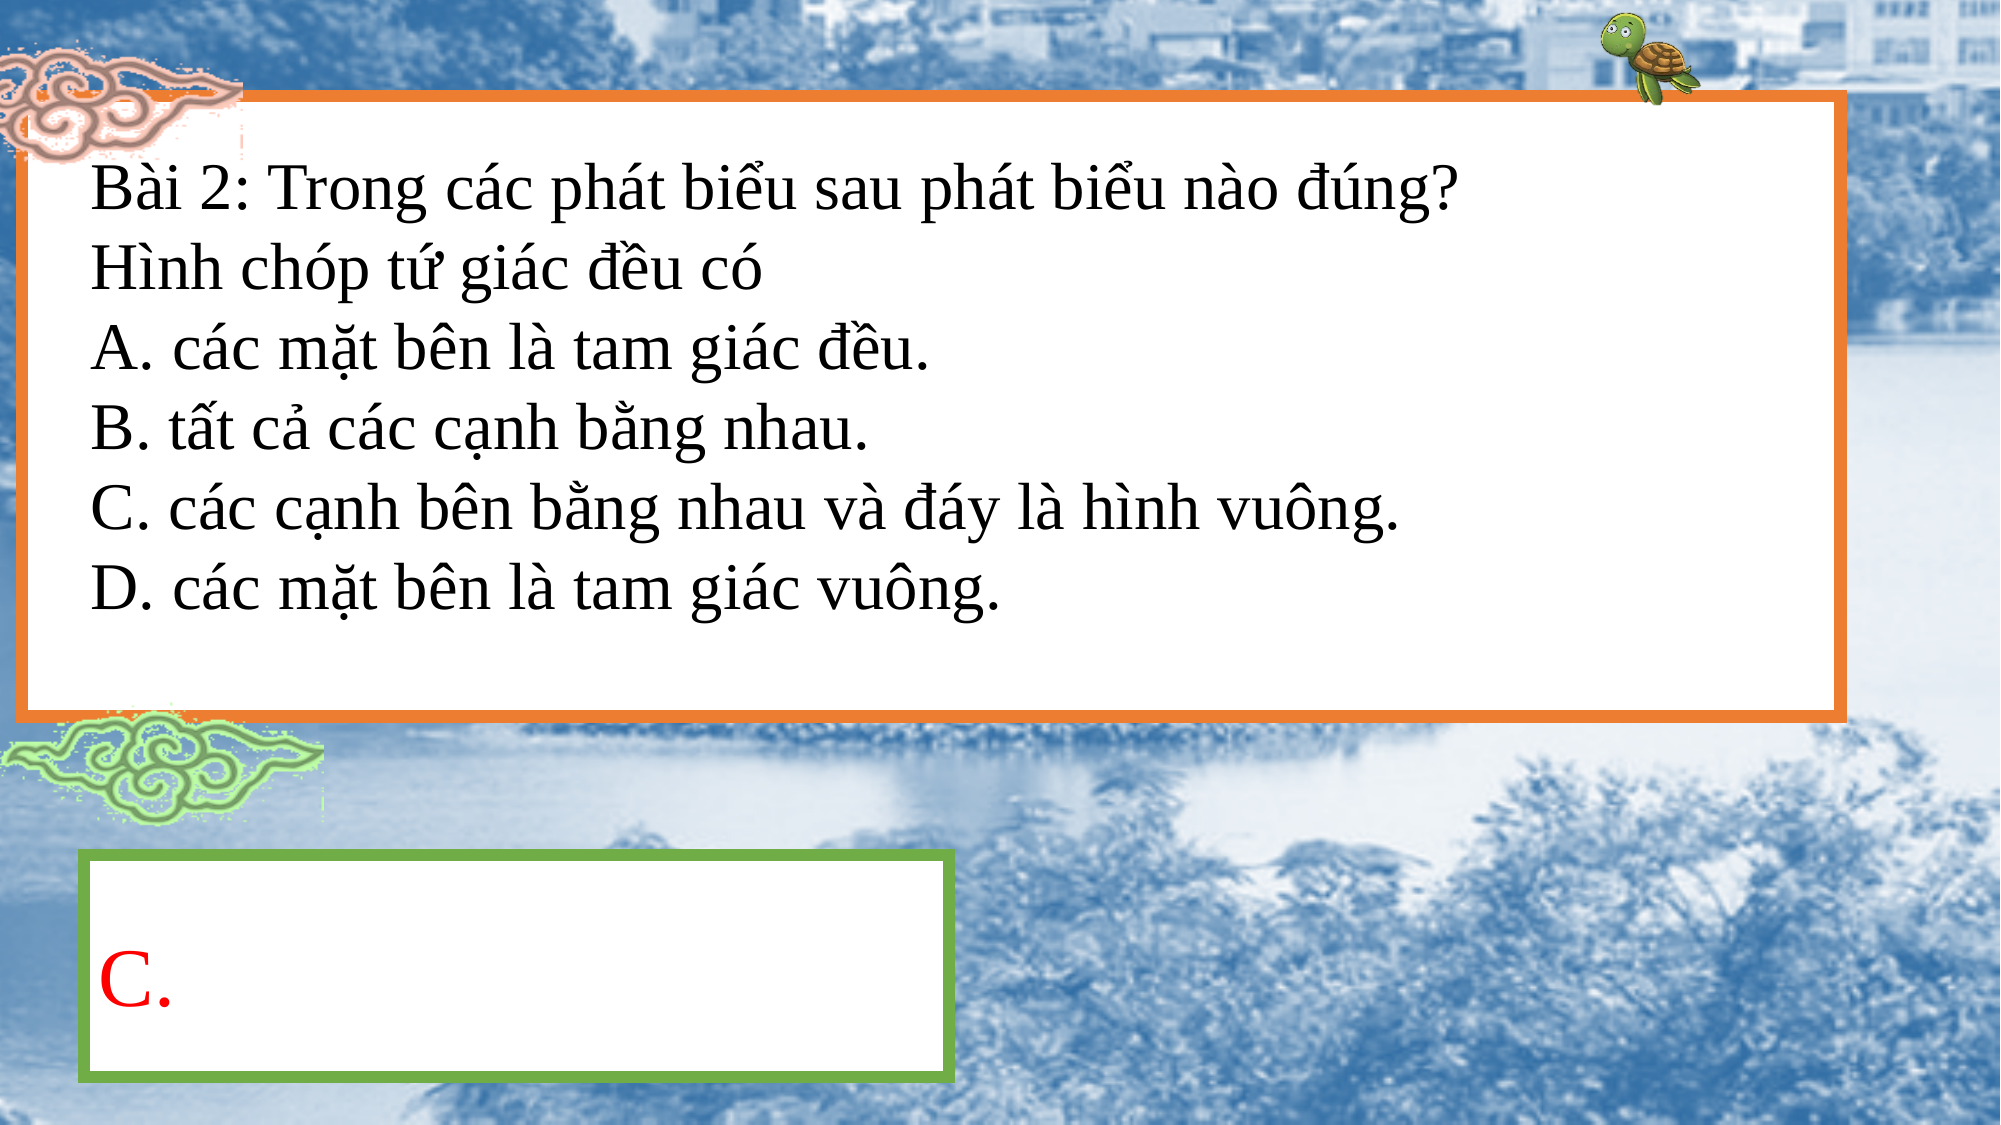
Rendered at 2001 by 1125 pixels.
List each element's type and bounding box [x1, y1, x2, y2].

text_box [0, 687, 950, 1078]
text_box [0, 24, 1841, 717]
picture [0, 0, 2000, 1125]
